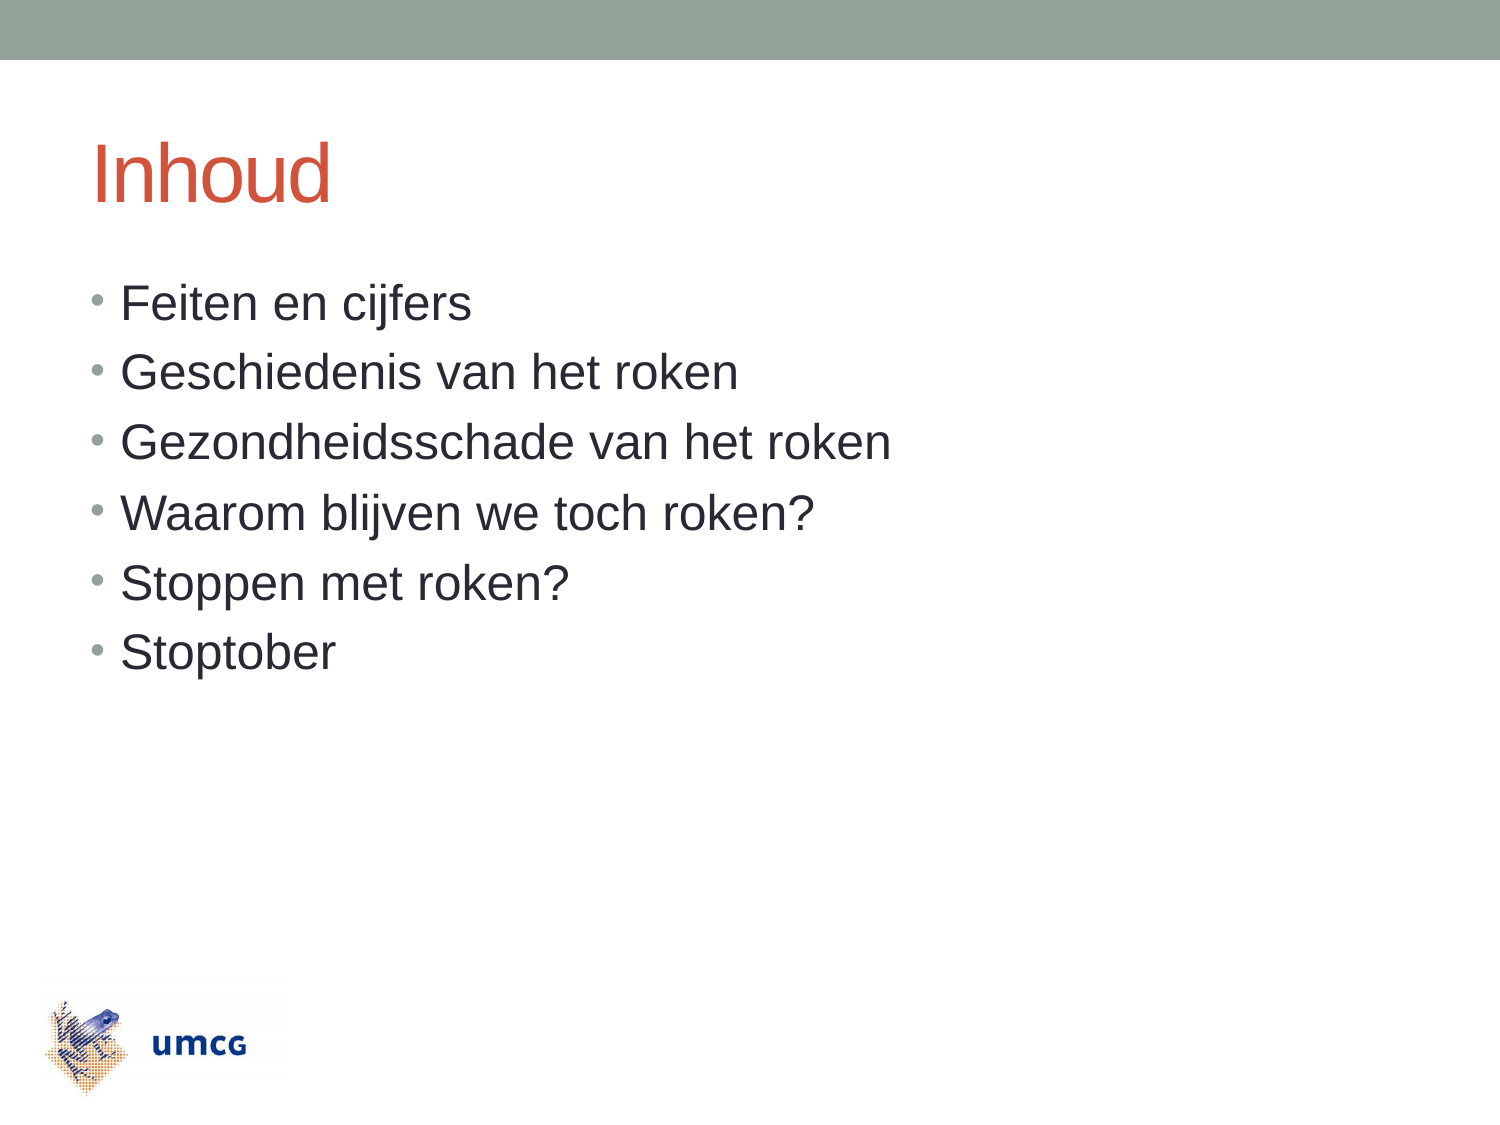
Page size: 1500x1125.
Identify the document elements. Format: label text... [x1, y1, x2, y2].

list Feiten en cijfers Geschiedenis van het roken Gezondheidsschade van het roken Waarom blijven we toch roken? Stoppen met roken? Stoptober [75, 262, 1425, 1063]
title Inhoud [75, 87, 1425, 250]
picture [41, 980, 286, 1119]
